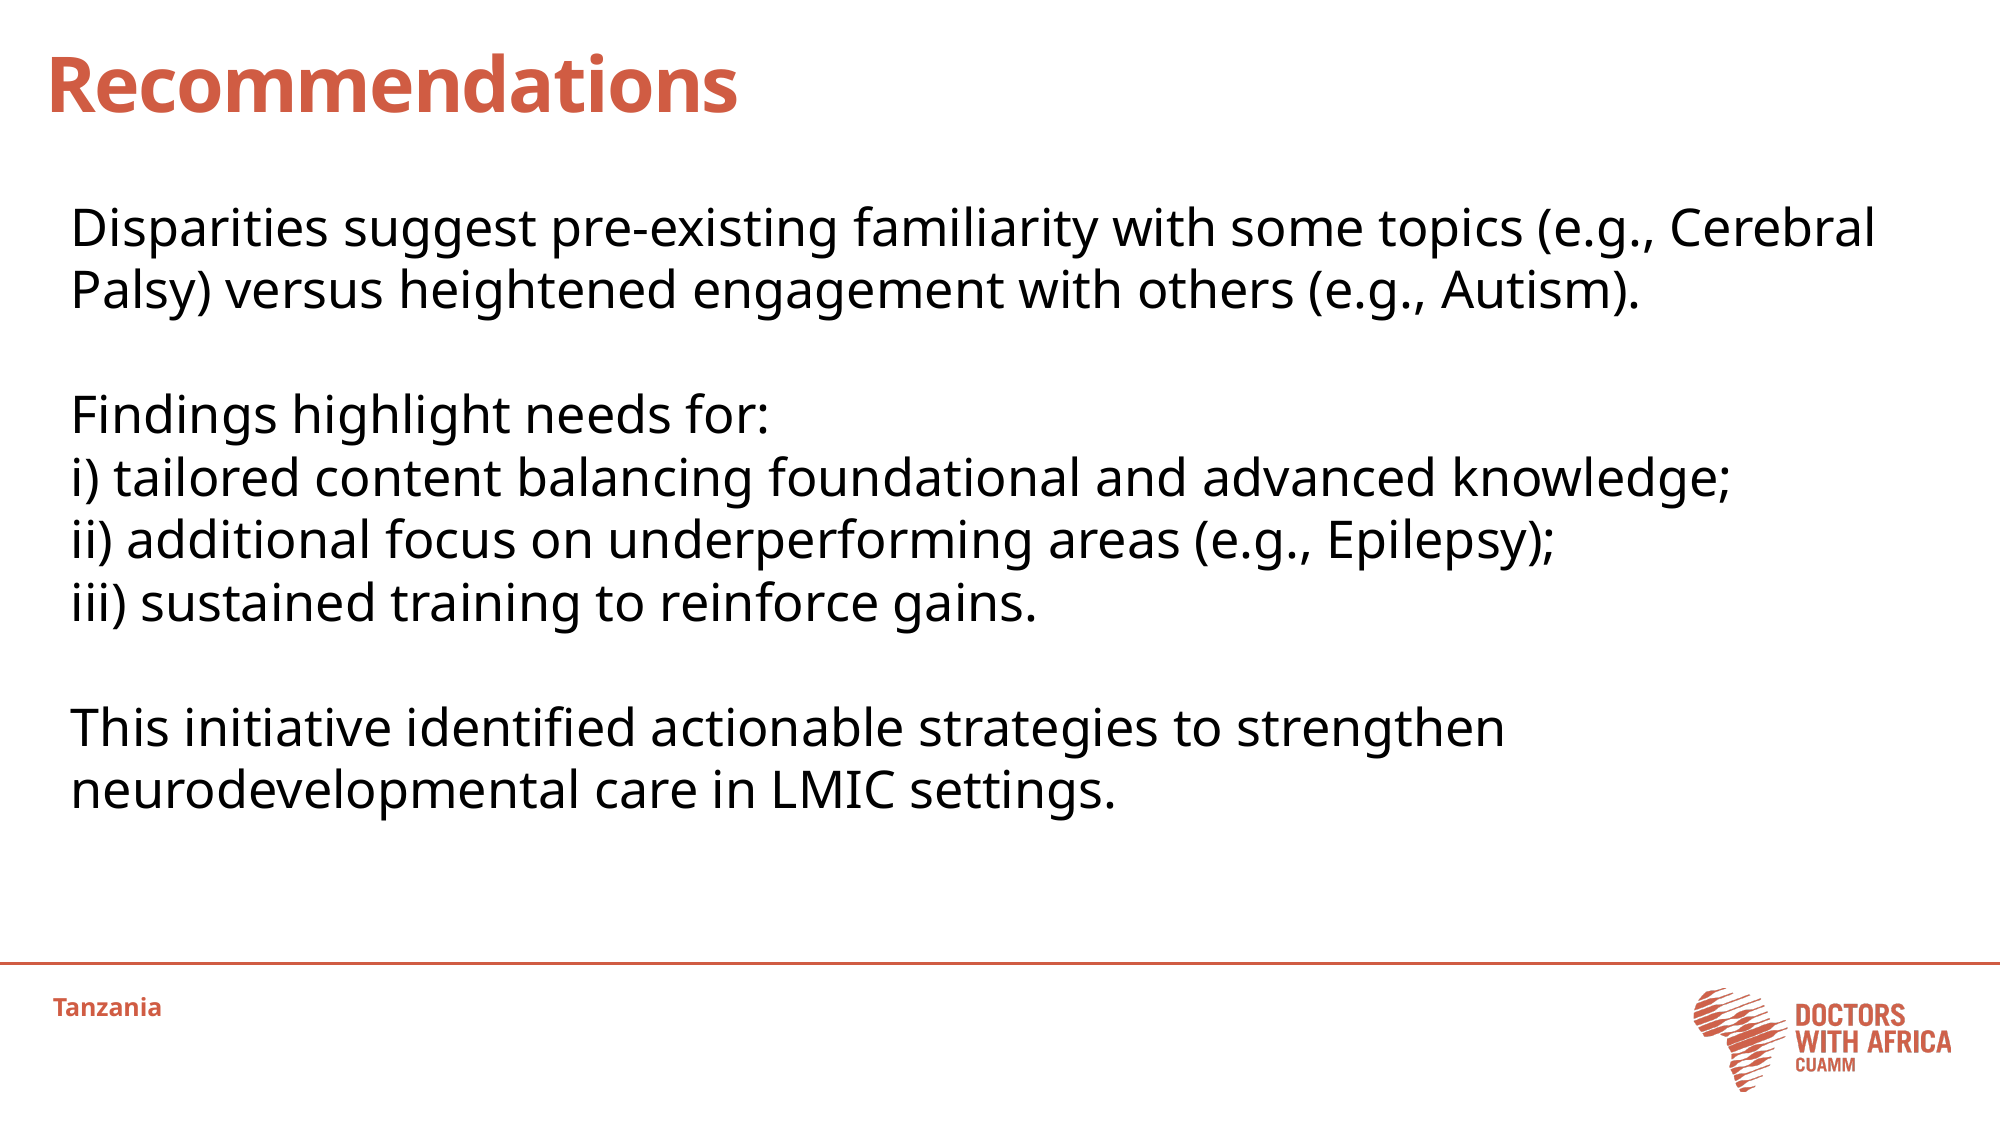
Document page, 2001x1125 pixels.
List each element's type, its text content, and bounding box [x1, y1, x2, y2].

picture [1693, 988, 1951, 1092]
text_box Disparities suggest pre-existing familiarity with some topics (e.g., Cerebral Palsy) versus heightened engagement with others (e.g., Autism). Findings highlight needs for: i) tailored content balancing foundational and advanced knowledge; ii) additional focus on underperforming areas (e.g., Epilepsy); iii) sustained training to reinforce gains. This initiative identified actionable strategies to strengthen neurodevelopmental care in LMIC settings. [56, 186, 1923, 827]
footer Tanzania [51, 678, 460, 1125]
text_box Recommendations [38, 31, 1478, 224]
